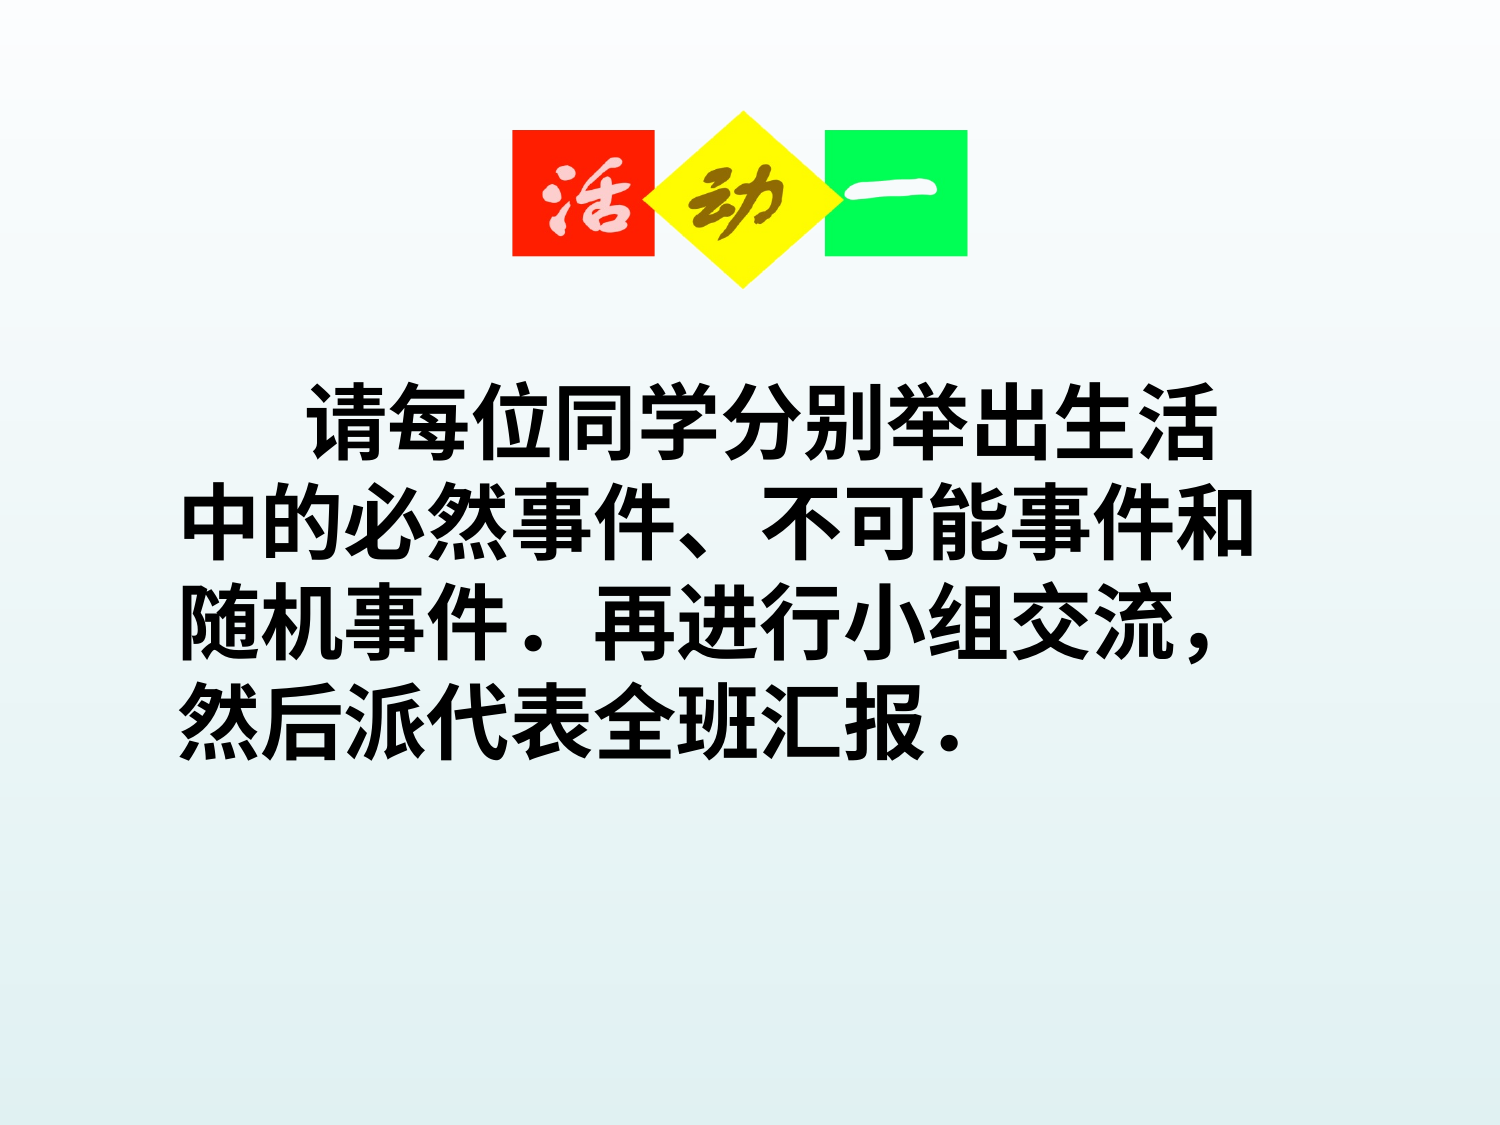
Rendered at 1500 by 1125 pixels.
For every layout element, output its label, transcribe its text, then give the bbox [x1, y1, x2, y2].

text_box 请每位同学分别举出生活中的必然事件、不可能事件和随机事件．再进行小组交流，然后派代表全班汇报． [162, 362, 1313, 878]
picture [430, 101, 1046, 298]
